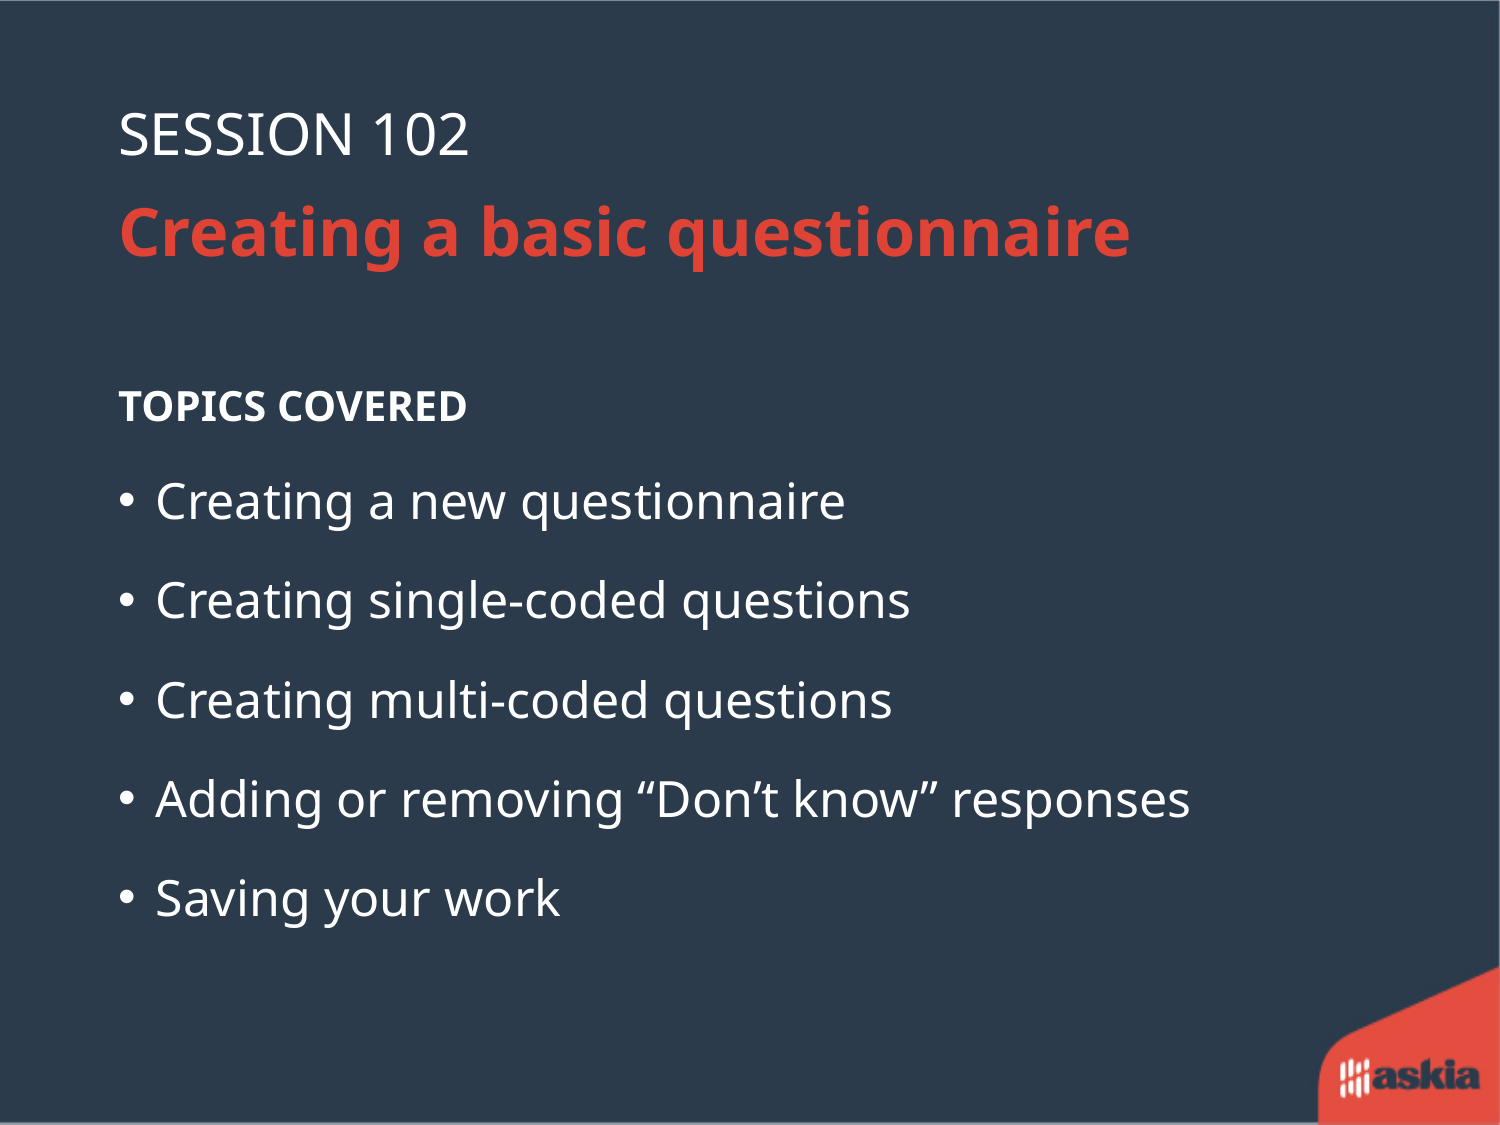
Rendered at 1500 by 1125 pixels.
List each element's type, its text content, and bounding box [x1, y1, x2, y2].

list Creating a basic questionnaire [103, 174, 1397, 322]
list TOPICS COVERED Creating a new questionnaire Creating single-coded questions Creating multi-coded questions Adding or removing “Don’t know” responses Saving your work [103, 367, 1397, 1014]
picture [0, 0, 1500, 1125]
title Session 102 [103, 88, 1397, 174]
